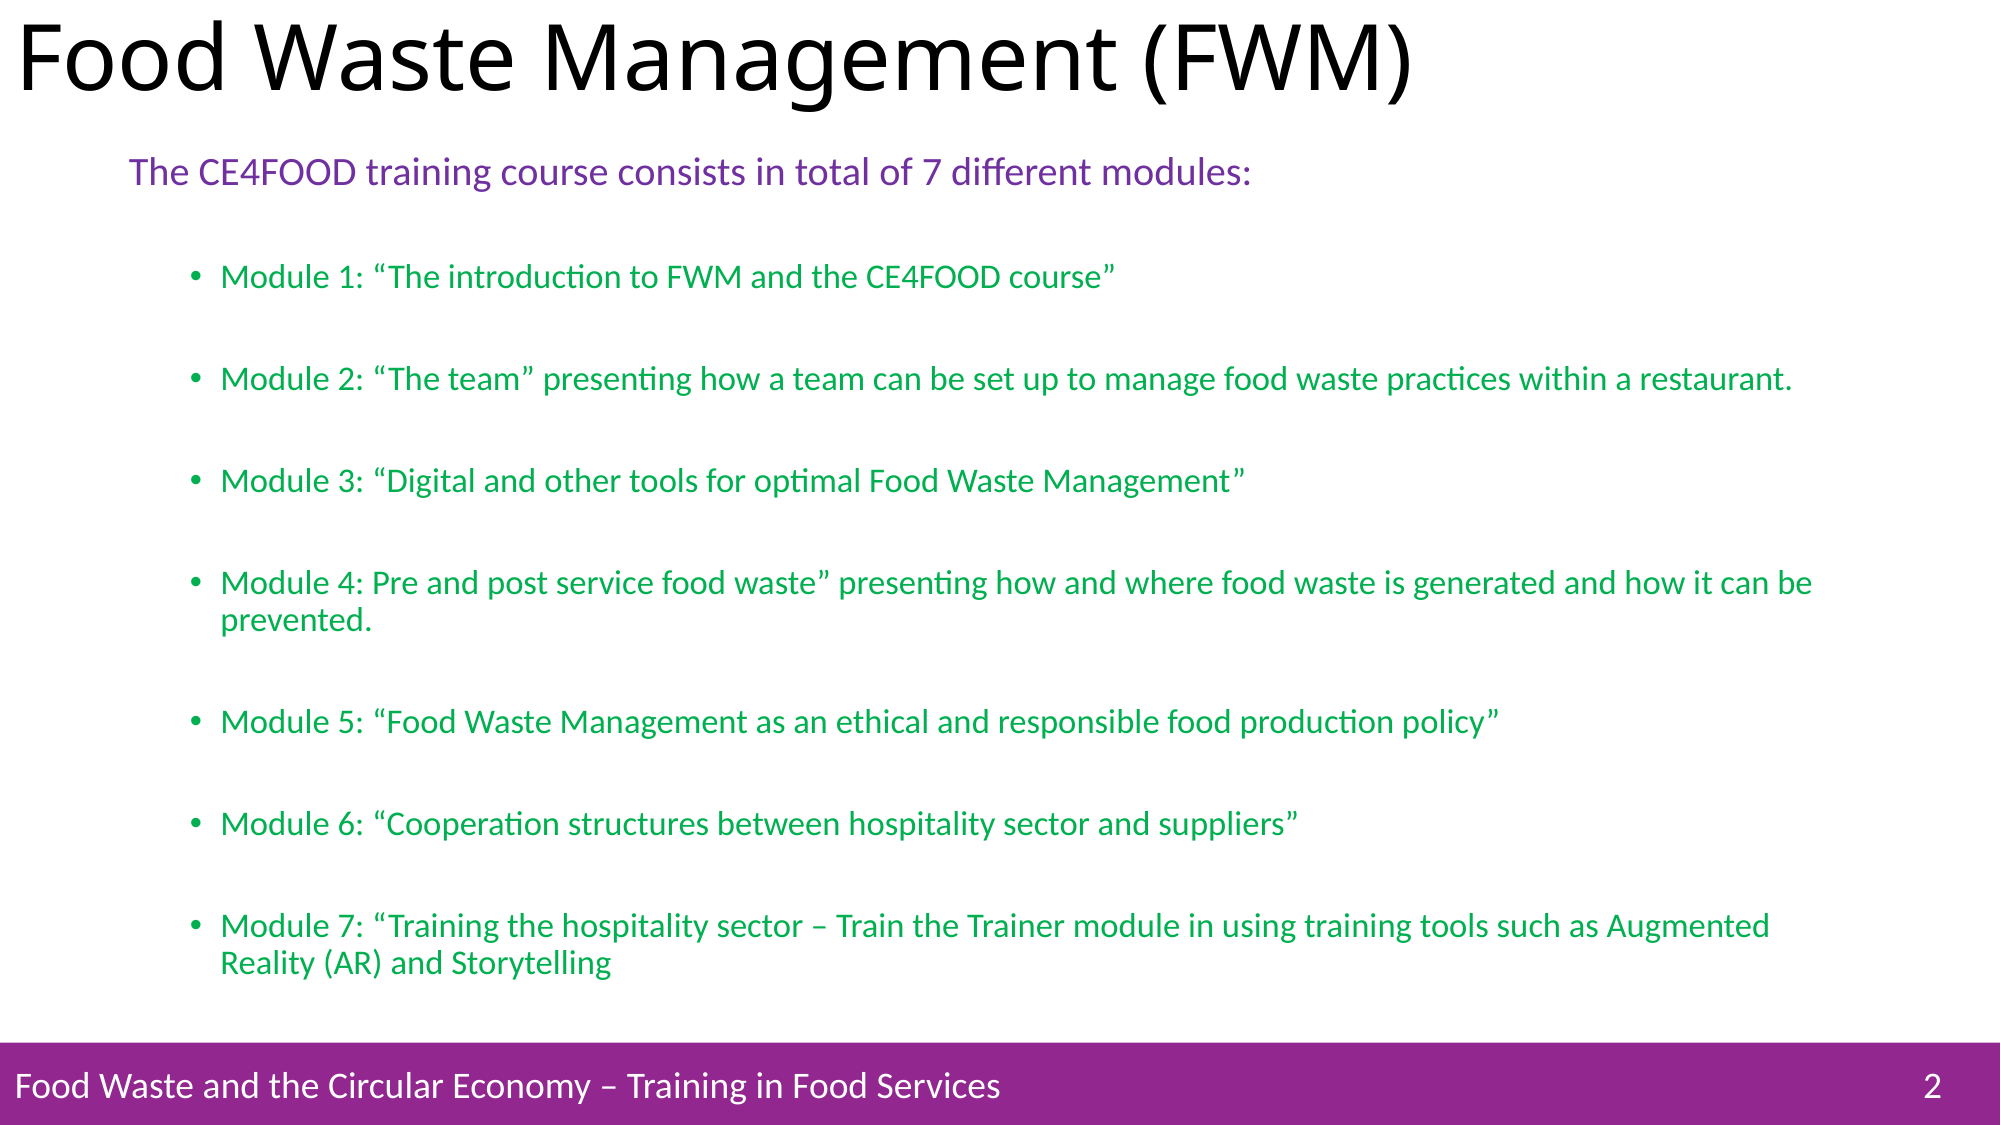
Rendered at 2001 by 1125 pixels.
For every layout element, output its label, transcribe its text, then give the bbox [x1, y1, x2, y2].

list The CE4FOOD training course consists in total of 7 different modules: Module 1: “The introduction to FWM and the CE4FOOD course” Module 2: “The team” presenting how a team can be set up to manage food waste practices within a restaurant. Module 3: “Digital and other tools for optimal Food Waste Management” Module 4: Pre and post service food waste” presenting how and where food waste is generated and how it can be prevented. Module 5: “Food Waste Management as an ethical and responsible food production policy” Module 6: “Cooperation structures between hospitality sector and suppliers” Module 7: “Training the hospitality sector – Train the Trainer module in using training tools such as Augmented Reality (AR) and Storytelling [114, 143, 1880, 994]
title Food Waste Management (FWM) [0, 0, 1725, 123]
